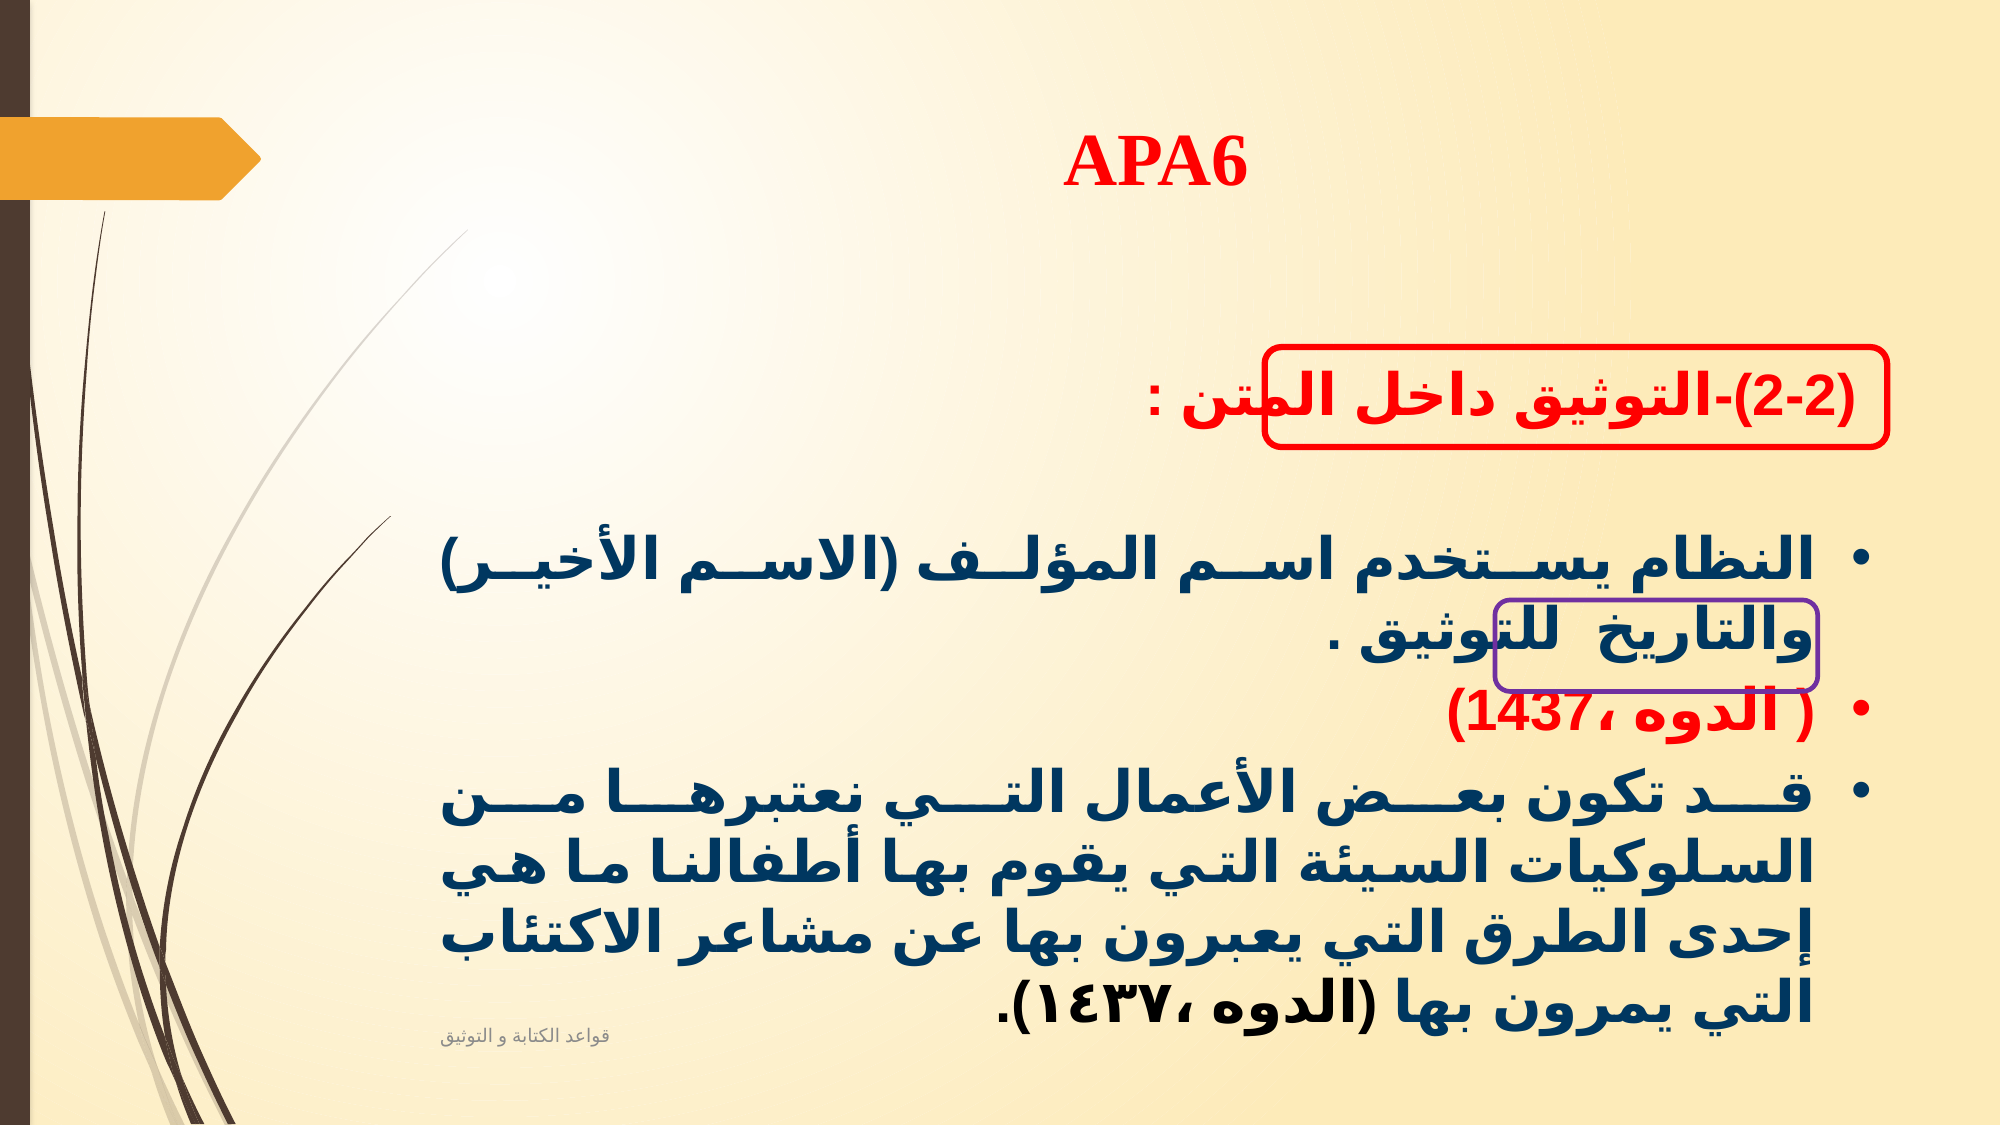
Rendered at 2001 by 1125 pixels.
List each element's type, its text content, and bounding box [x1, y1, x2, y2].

text_box [1263, 345, 1889, 449]
list (2-2)-التوثيق داخل المتن : النظام يستخدم اسم المؤلف (الاسم الأخير) والتاريخ للتوثيق . ( الدوه ،1437) قد تكون بعض الأعمال التي نعتبرها من السلوكيات السيئة التي يقوم بها أطفالنا ما هي إحدى الطرق التي يعبرون بها عن مشاعر الاكتئاب التي يمرون بها (الدوه ،١٤٣٧). [424, 350, 1888, 970]
title APA6 [425, 102, 1888, 313]
text_box [1493, 598, 1820, 693]
footer قواعد الكتابة و التوثيق [424, 1006, 1675, 1067]
